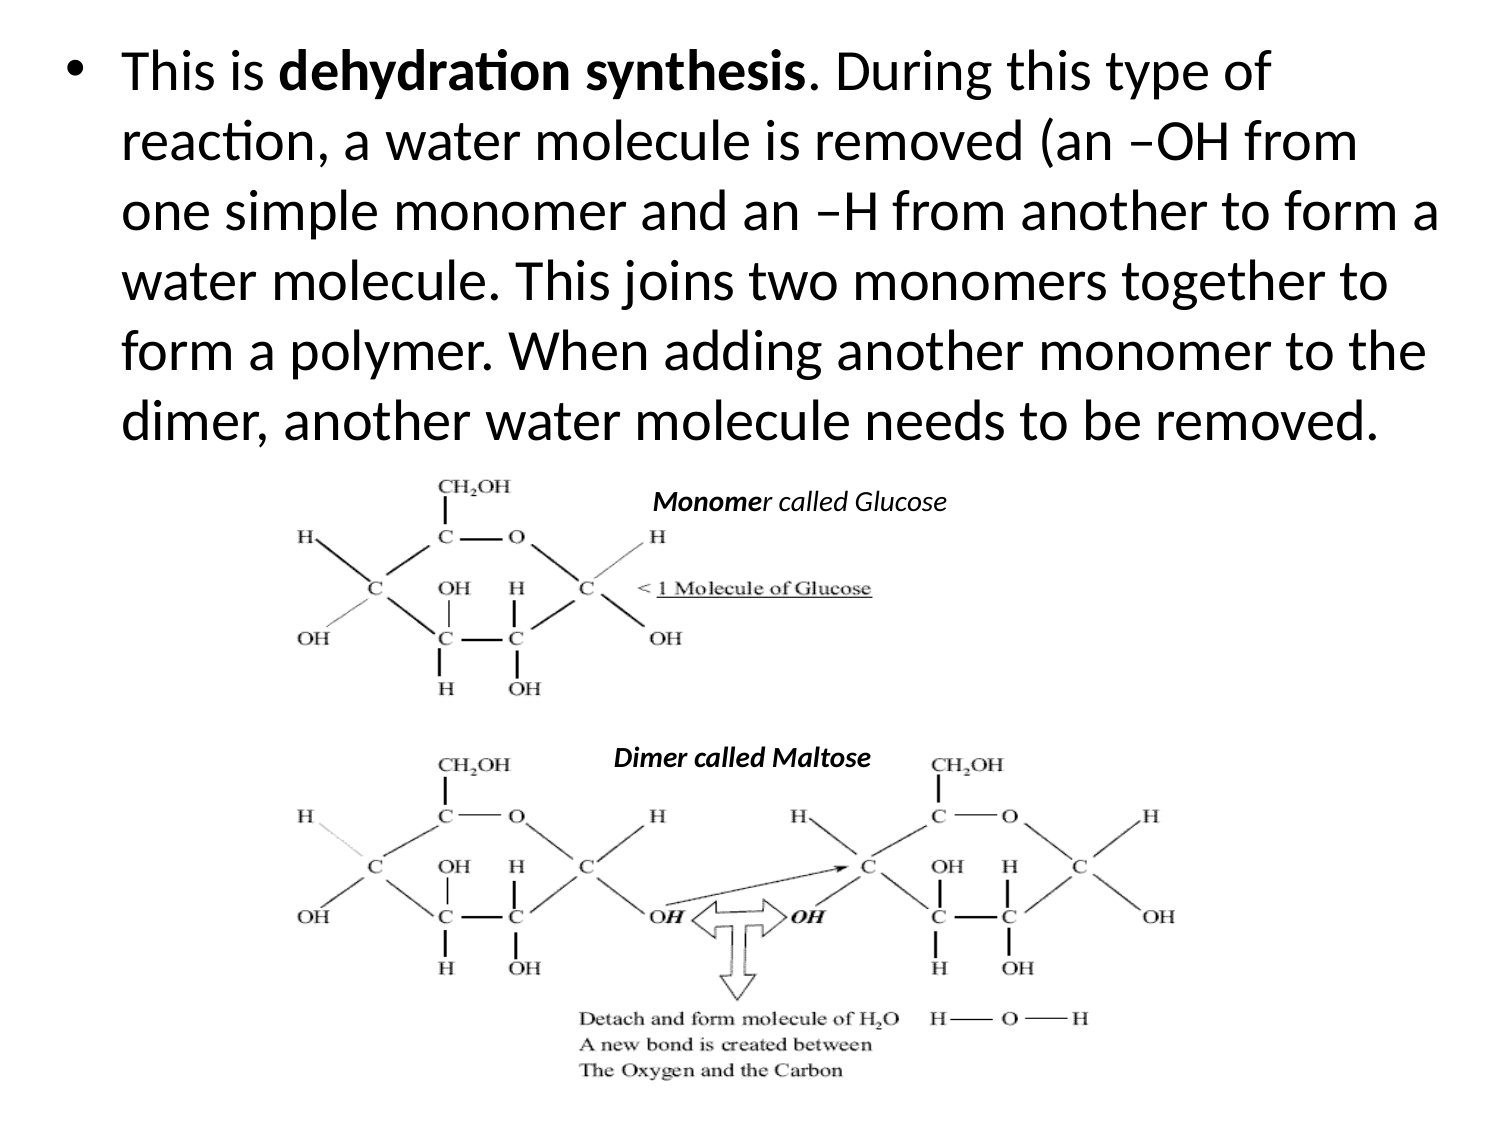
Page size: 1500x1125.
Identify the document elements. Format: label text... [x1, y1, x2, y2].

picture [287, 474, 1201, 1088]
list This is dehydration synthesis. During this type of reaction, a water molecule is removed (an –OH from one simple monomer and an –H from another to form a water molecule. This joins two monomers together to form a polymer. When adding another monomer to the dimer, another water molecule needs to be removed. [50, 24, 1475, 768]
